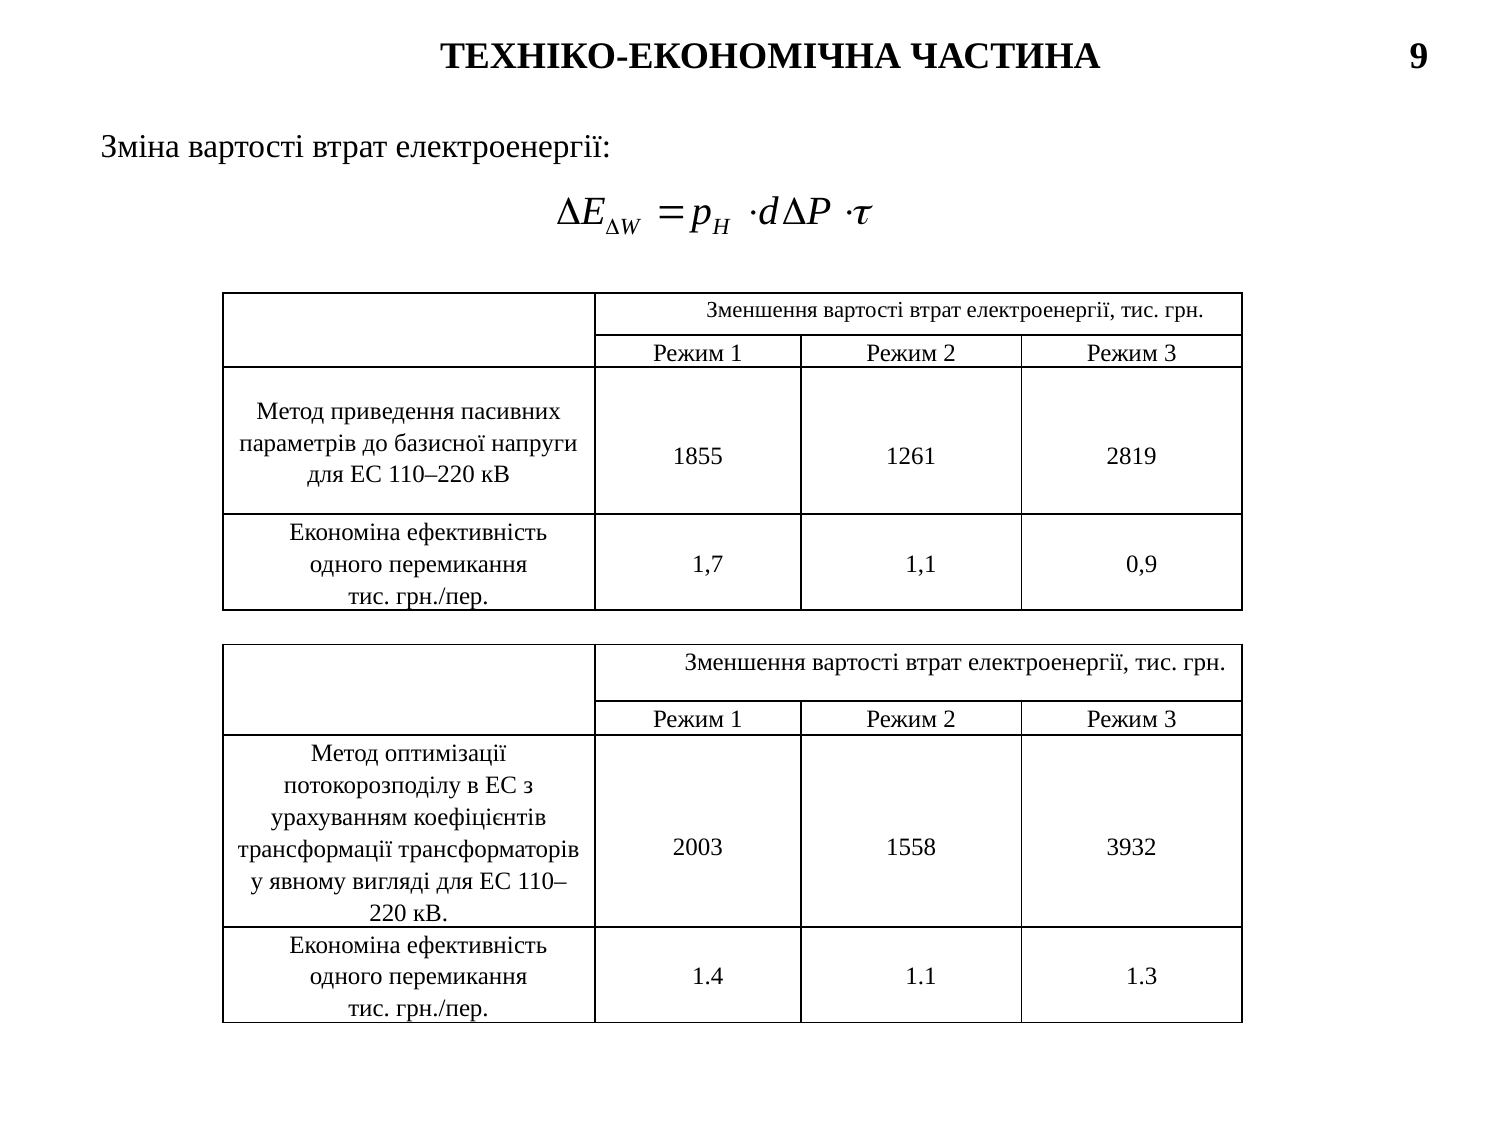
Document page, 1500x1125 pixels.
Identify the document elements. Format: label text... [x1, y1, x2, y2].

table_header Зменшення вартості втрат електроенергії, тис. грн. [596, 294, 1241, 334]
table_cell Економіна ефективність одного перемикання тис. грн./пер. [224, 928, 594, 1022]
table_cell Економіна ефективність одного перемикання тис. грн./пер. [224, 515, 594, 609]
text_box 9 [1394, 23, 1444, 84]
table_cell Режим 1 [596, 702, 800, 734]
table_header Зменшення вартості втрат електроенергії, тис. грн. [596, 645, 1241, 700]
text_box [550, 187, 880, 242]
table_cell 1,7 [596, 515, 800, 609]
table_cell Режим 3 [1022, 702, 1241, 734]
table_cell 2819 [1022, 368, 1241, 513]
table_cell 0,9 [1022, 515, 1241, 609]
table_cell Режим 2 [802, 702, 1021, 734]
table_header [224, 645, 594, 734]
table_cell 1.3 [1022, 928, 1241, 1022]
table_cell Режим 3 [1022, 336, 1241, 366]
table_cell 1558 [802, 736, 1021, 926]
table_cell 1855 [596, 368, 800, 513]
table_header [224, 294, 594, 366]
table_cell Режим 1 [596, 336, 800, 366]
table_cell Режим 2 [802, 336, 1021, 366]
table_cell Метод приведення пасивних параметрів до базисної напруги для ЕС 110–220 кВ [224, 368, 594, 513]
text_box ТЕХНІКО-ЕКОНОМІЧНА ЧАСТИНА [425, 23, 1117, 84]
table_cell 1.4 [596, 928, 800, 1022]
table_cell Метод оптимізації потокорозподілу в ЕС з урахуванням коефіцієнтів трансформації трансформаторів у явному вигляді для ЕС 110–220 кВ. [224, 736, 594, 926]
table_cell 1,1 [802, 515, 1021, 609]
text_box Зміна вартості втрат електроенергії: [85, 117, 628, 172]
table_cell 1261 [802, 368, 1021, 513]
table_cell 1.1 [802, 928, 1021, 1022]
table_cell 2003 [596, 736, 800, 926]
table_cell 3932 [1022, 736, 1241, 926]
